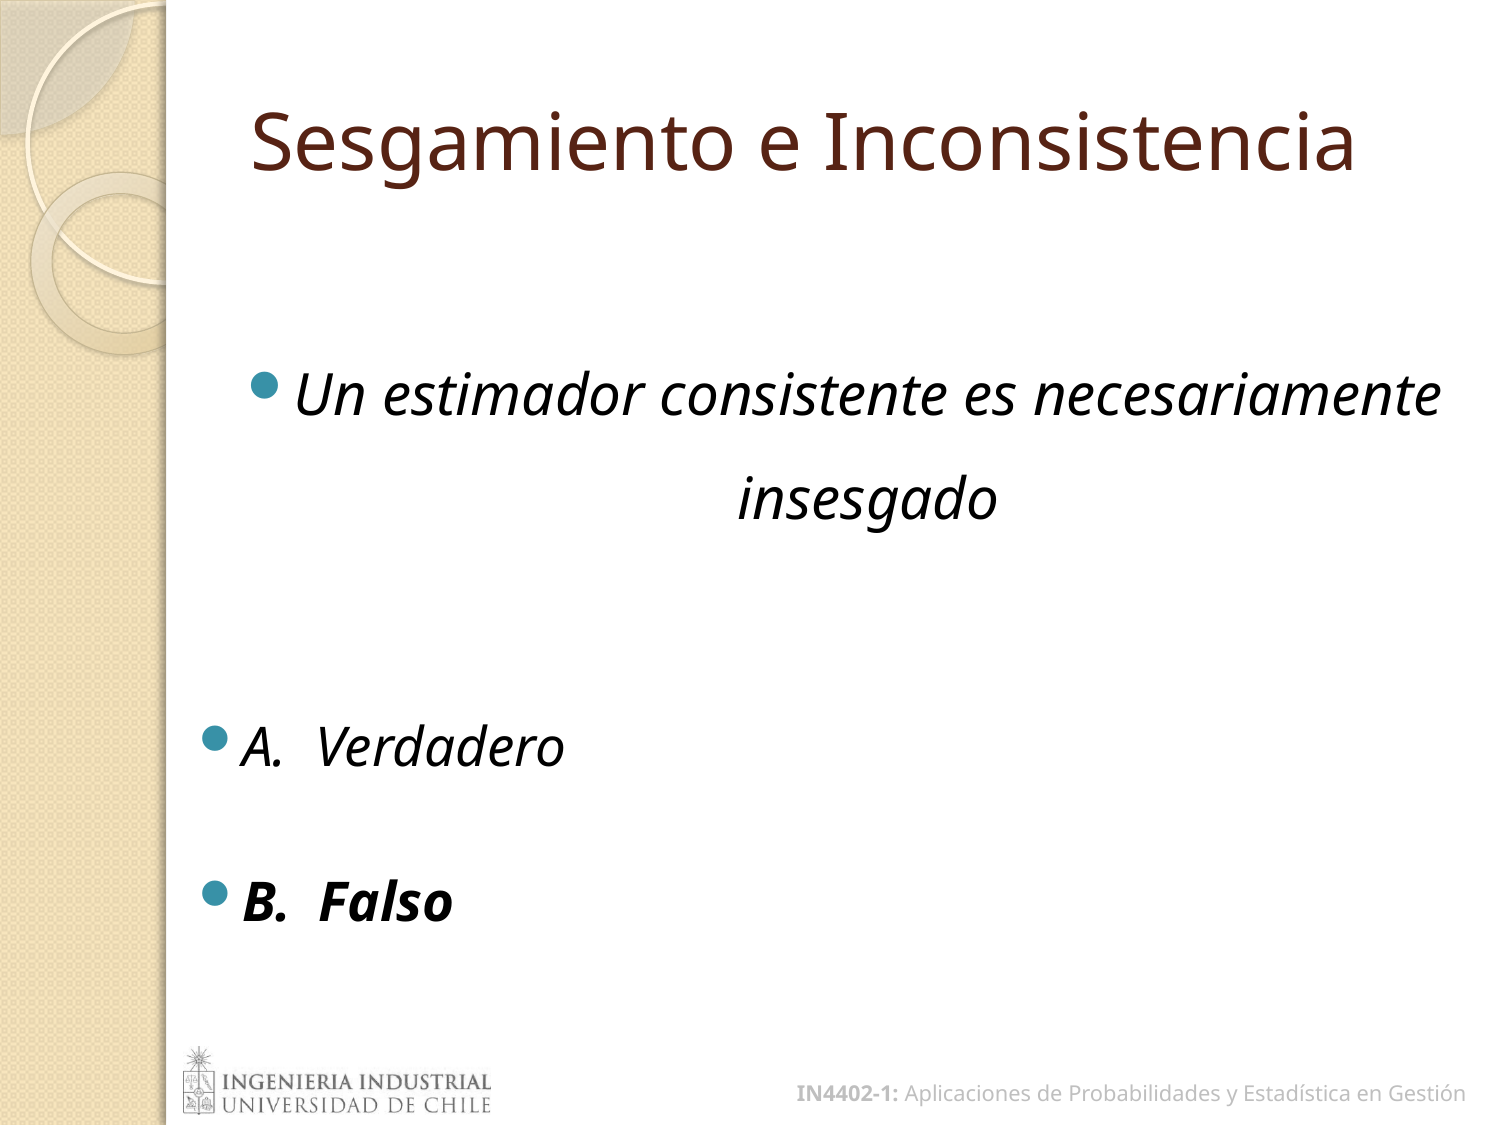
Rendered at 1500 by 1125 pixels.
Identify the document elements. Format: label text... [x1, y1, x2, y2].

list Un estimador consistente es necesariamente insesgado [206, 314, 1471, 551]
picture [183, 1046, 491, 1115]
title Sesgamiento e Inconsistencia [235, 45, 1466, 233]
text_box A. Verdadero B. Falso [171, 704, 787, 941]
